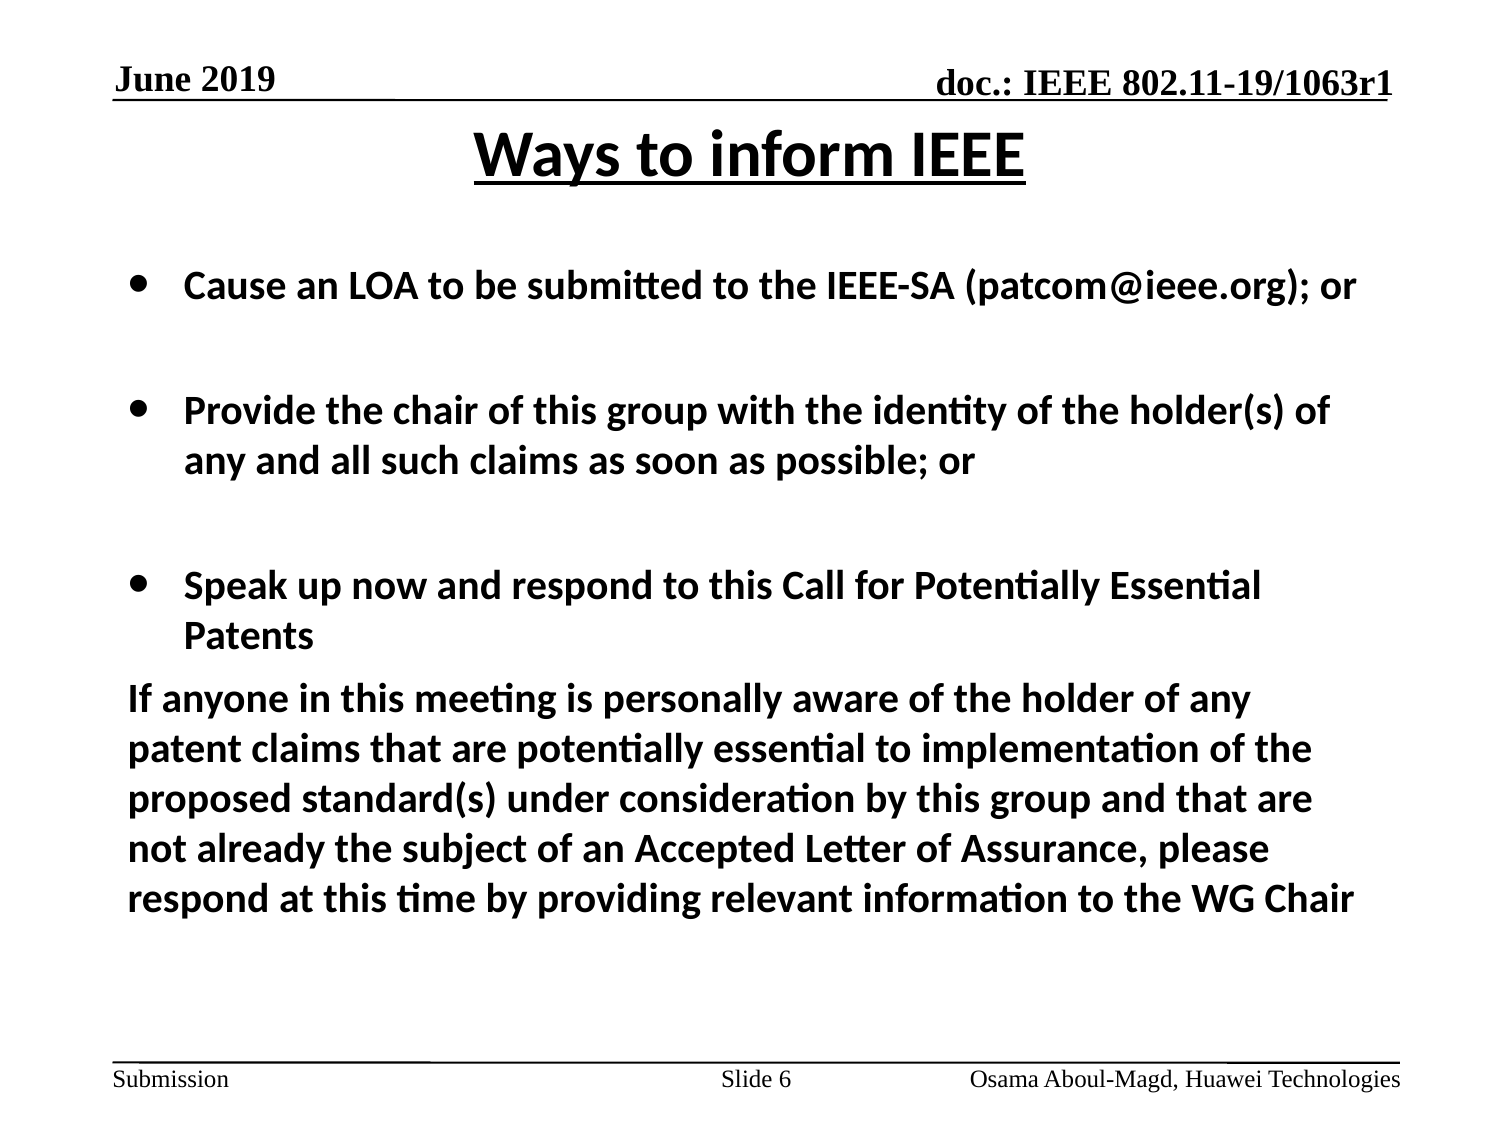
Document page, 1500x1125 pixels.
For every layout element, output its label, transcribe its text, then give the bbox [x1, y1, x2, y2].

slide_number Slide 6 [712, 1061, 800, 1123]
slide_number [114, 54, 423, 100]
title Ways to inform IEEE [112, 112, 1388, 188]
footer Osama Aboul-Magd, Huawei Technologies [878, 1061, 1402, 1093]
list Cause an LOA to be submitted to the IEEE-SA (patcom@ieee.org); or Provide the chair of this group with the identity of the holder(s) of any and all such claims as soon as possible; or Speak up now and respond to this Call for Potentially Essential Patents If anyone in this meeting is personally aware of the holder of any patent claims that are potentially essential to implementation of the proposed standard(s) under consideration by this group and that are not already the subject of an Accepted Letter of Assurance, please respond at this time by providing relevant information to the WG Chair [112, 250, 1388, 926]
